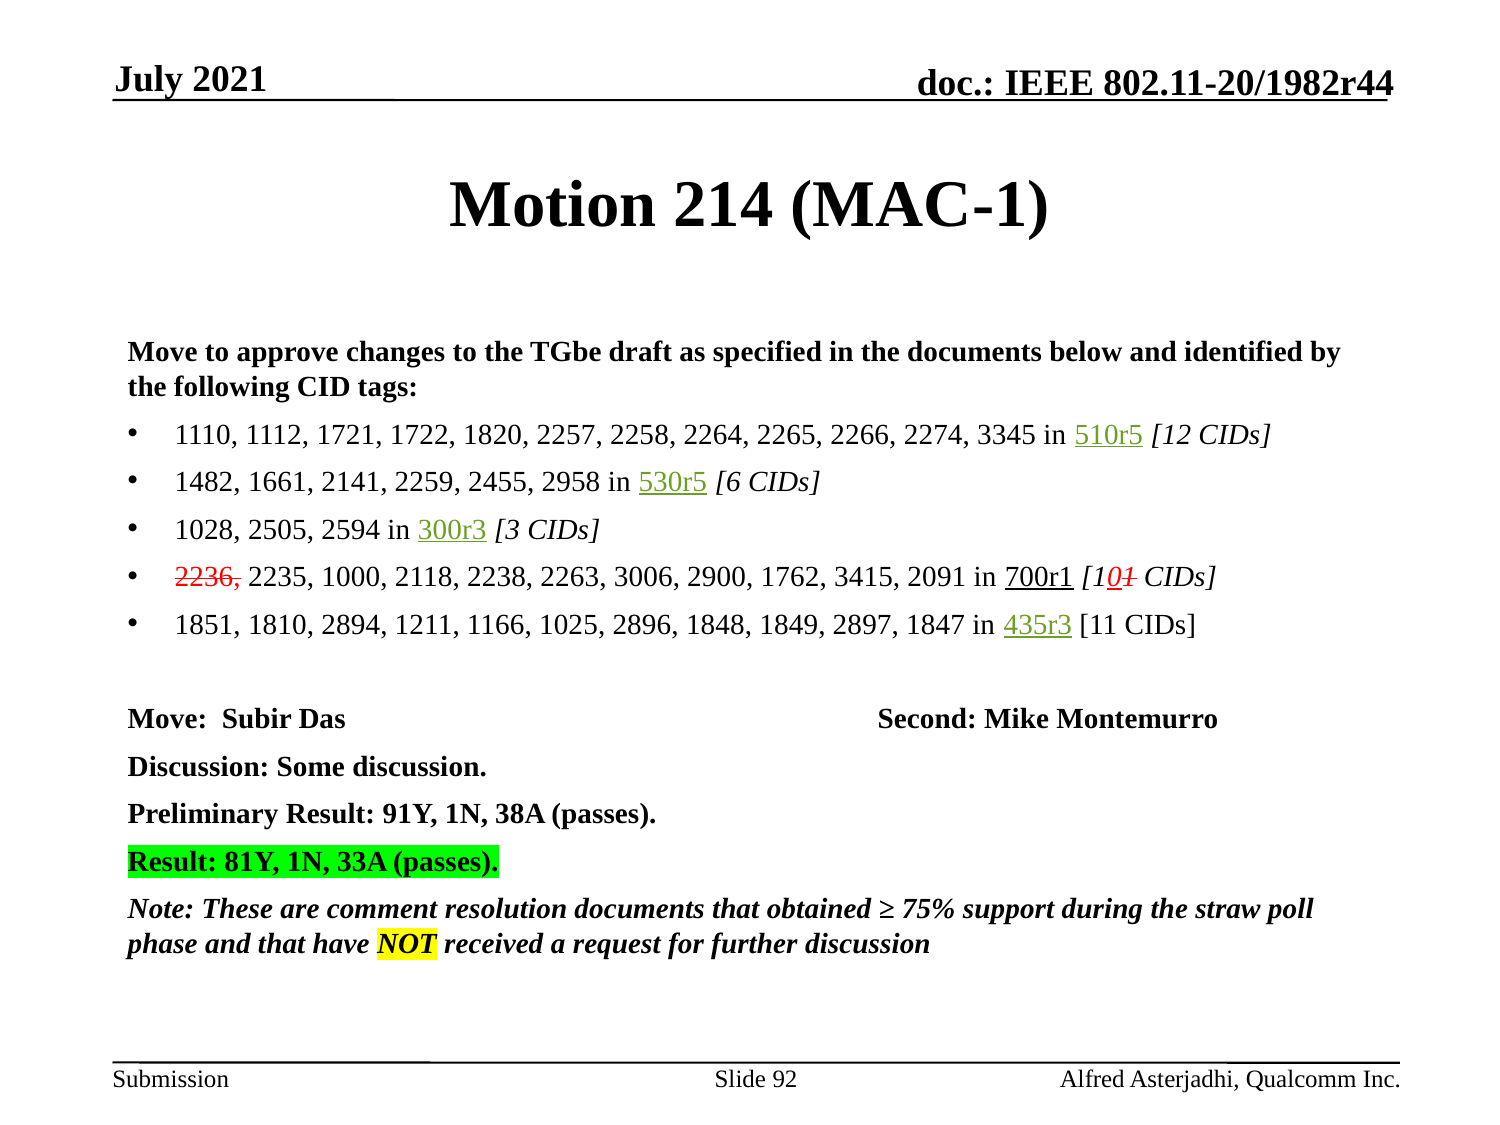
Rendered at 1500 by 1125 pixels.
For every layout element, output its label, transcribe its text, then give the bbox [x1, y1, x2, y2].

title Motion 214 (MAC-1) [112, 112, 1388, 288]
footer Alfred Asterjadhi, Qualcomm Inc. [878, 1061, 1402, 1093]
slide_number Slide 92 [712, 1061, 800, 1123]
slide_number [114, 54, 423, 100]
list Move to approve changes to the TGbe draft as specified in the documents below and identified by the following CID tags: 1110, 1112, 1721, 1722, 1820, 2257, 2258, 2264, 2265, 2266, 2274, 3345 in 510r5 [12 CIDs] 1482, 1661, 2141, 2259, 2455, 2958 in 530r5 [6 CIDs] 1028, 2505, 2594 in 300r3 [3 CIDs] 2236, 2235, 1000, 2118, 2238, 2263, 3006, 2900, 1762, 3415, 2091 in 700r1 [101 CIDs] 1851, 1810, 2894, 1211, 1166, 1025, 2896, 1848, 1849, 2897, 1847 in 435r3 [11 CIDs] Move: Subir Das Second: Mike Montemurro Discussion: Some discussion. Preliminary Result: 91Y, 1N, 38A (passes). Result: 81Y, 1N, 33A (passes). Note: These are comment resolution documents that obtained ≥ 75% support during the straw poll phase and that have NOT received a request for further discussion [112, 324, 1388, 1063]
